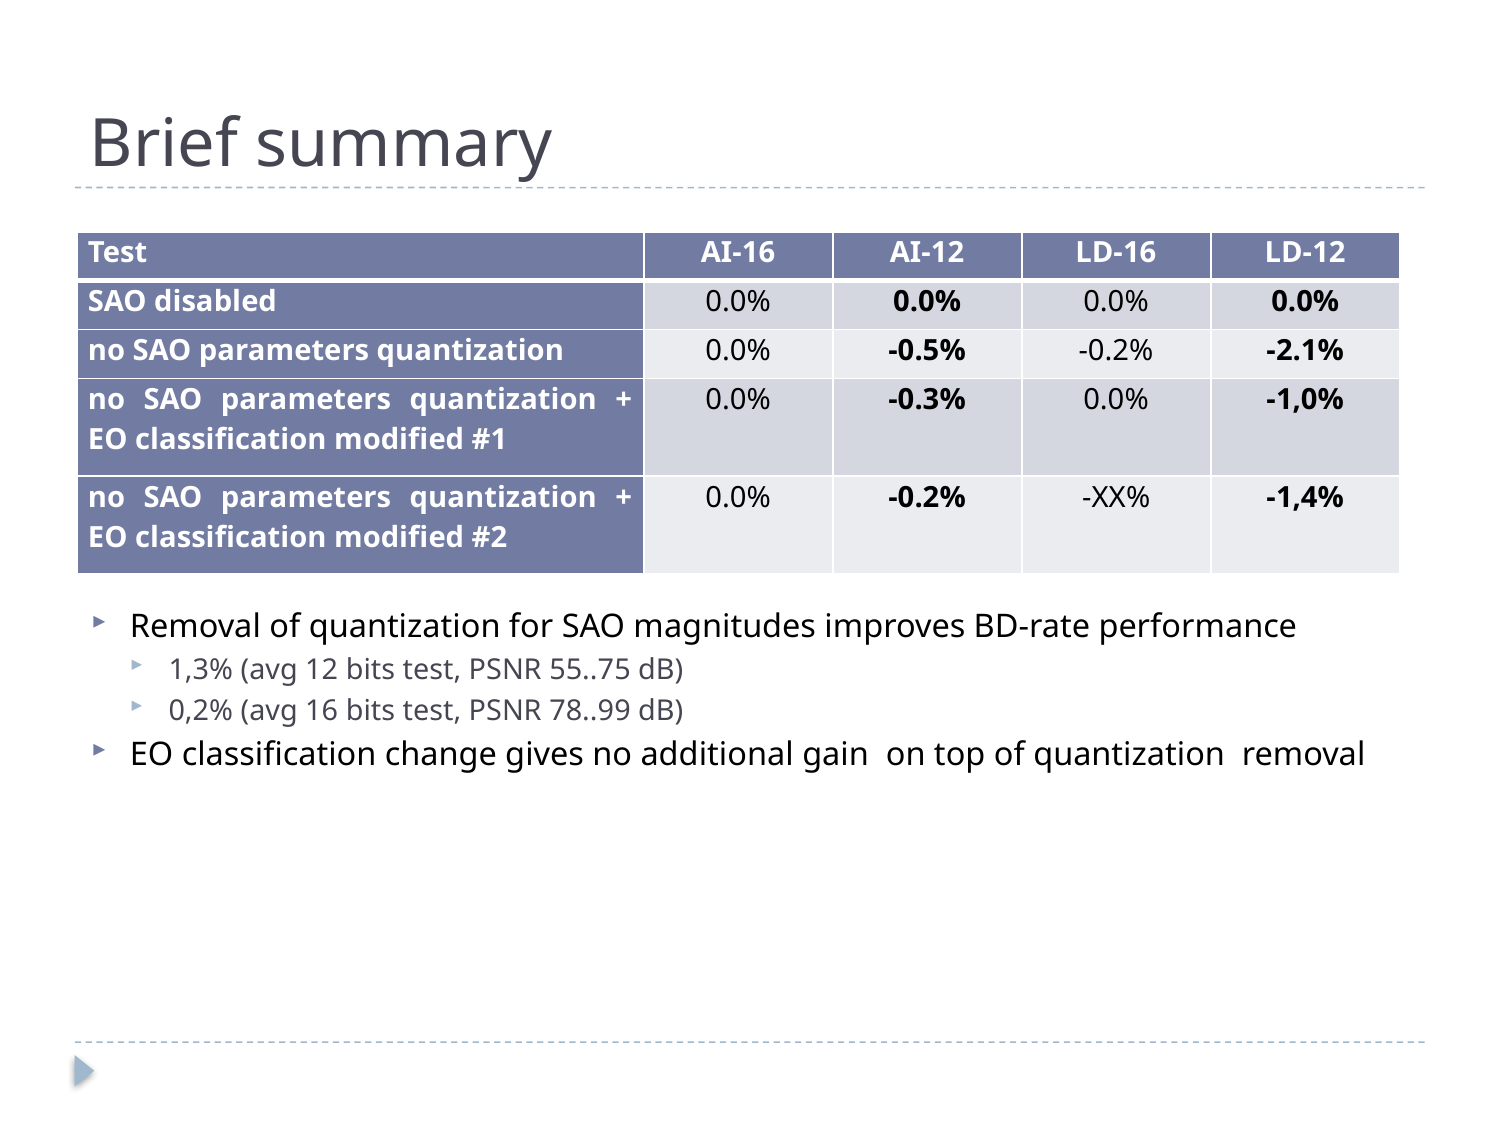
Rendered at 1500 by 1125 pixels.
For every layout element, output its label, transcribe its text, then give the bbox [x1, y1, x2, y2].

table_cell -1,0% [1212, 379, 1399, 475]
table_cell 0.0% [1023, 283, 1210, 329]
table_cell -1,4% [1212, 477, 1399, 573]
table_cell 0.0% [645, 283, 832, 329]
table_header LD-12 [1212, 233, 1399, 278]
table_cell -2.1% [1212, 330, 1399, 378]
table_cell no SAO parameters quantization [78, 330, 643, 378]
table_cell 0.0% [834, 283, 1021, 329]
table_header LD-16 [1023, 233, 1210, 278]
title Brief summary [75, 24, 1425, 188]
table_header AI-12 [834, 233, 1021, 278]
table_cell -0.2% [1023, 330, 1210, 378]
table_header AI-16 [645, 233, 832, 278]
table_cell 0.0% [645, 379, 832, 475]
list Removal of quantization for SAO magnitudes improves BD-rate performance 1,3% (avg 12 bits test, PSNR 55..75 dB) 0,2% (avg 16 bits test, PSNR 78..99 dB) EO classification change gives no additional gain on top of quantization removal [76, 597, 1427, 810]
table_cell 0.0% [645, 477, 832, 573]
table_cell -0.5% [834, 330, 1021, 378]
table_cell 0.0% [1023, 379, 1210, 475]
table_cell 0.0% [1212, 283, 1399, 329]
table_cell -XX% [1023, 477, 1210, 573]
table_cell -0.3% [834, 379, 1021, 475]
table_cell 0.0% [645, 330, 832, 378]
table_header Test [78, 233, 643, 278]
table_cell no SAO parameters quantization + EO classification modified #2 [78, 477, 643, 573]
table_cell no SAO parameters quantization + EO classification modified #1 [78, 379, 643, 475]
table_cell SAO disabled [78, 283, 643, 329]
table_cell -0.2% [834, 477, 1021, 573]
